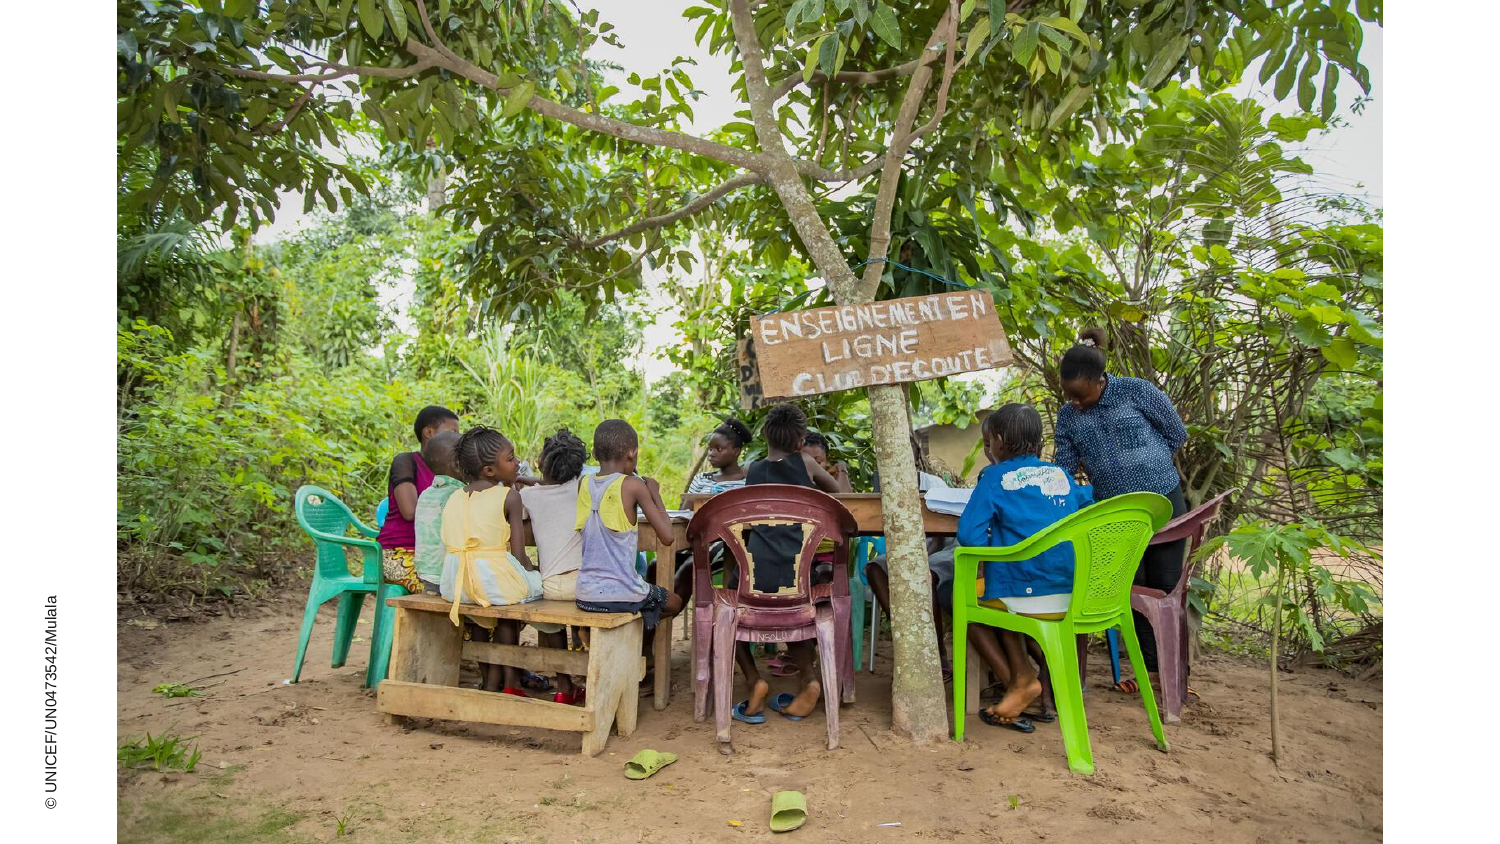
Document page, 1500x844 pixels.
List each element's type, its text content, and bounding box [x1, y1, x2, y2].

picture [116, 0, 1383, 844]
subtitle © UNICEF/UN0473542/Mulala [27, 577, 77, 828]
